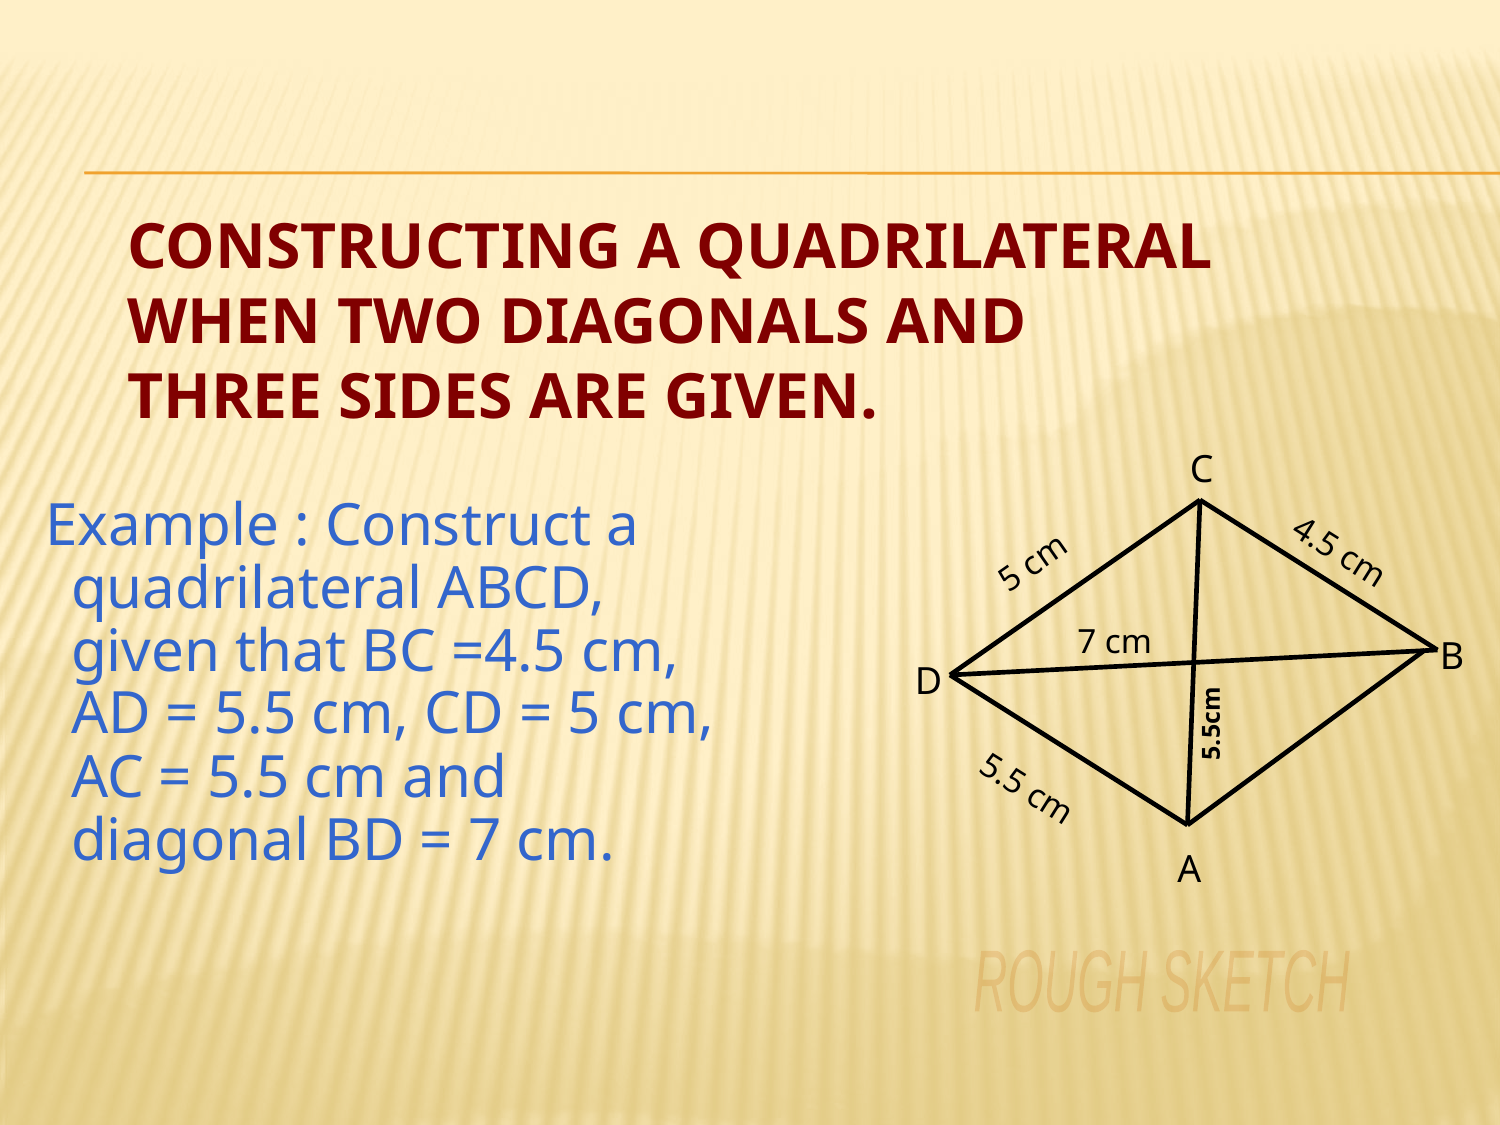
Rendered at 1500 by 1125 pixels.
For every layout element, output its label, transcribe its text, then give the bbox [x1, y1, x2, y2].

text_box 5 cm [973, 490, 1115, 610]
text_box 4.5 cm [1272, 492, 1416, 608]
text_box B [1425, 624, 1475, 685]
text_box C [1175, 437, 1225, 498]
text_box D [900, 649, 950, 710]
text_box A [1162, 837, 1213, 898]
title Constructing a quadrilateral when two diagonals and three sides are given. [112, 187, 1240, 450]
text_box 7 cm [1062, 612, 1200, 663]
text_box 5.5 cm [959, 729, 1103, 846]
text_box 5.5cm [1187, 650, 1238, 775]
list Example : Construct a quadrilateral ABCD, given that BC =4.5 cm, AD = 5.5 cm, CD = 5 cm, AC = 5.5 cm and diagonal BD = 7 cm. [0, 487, 738, 913]
